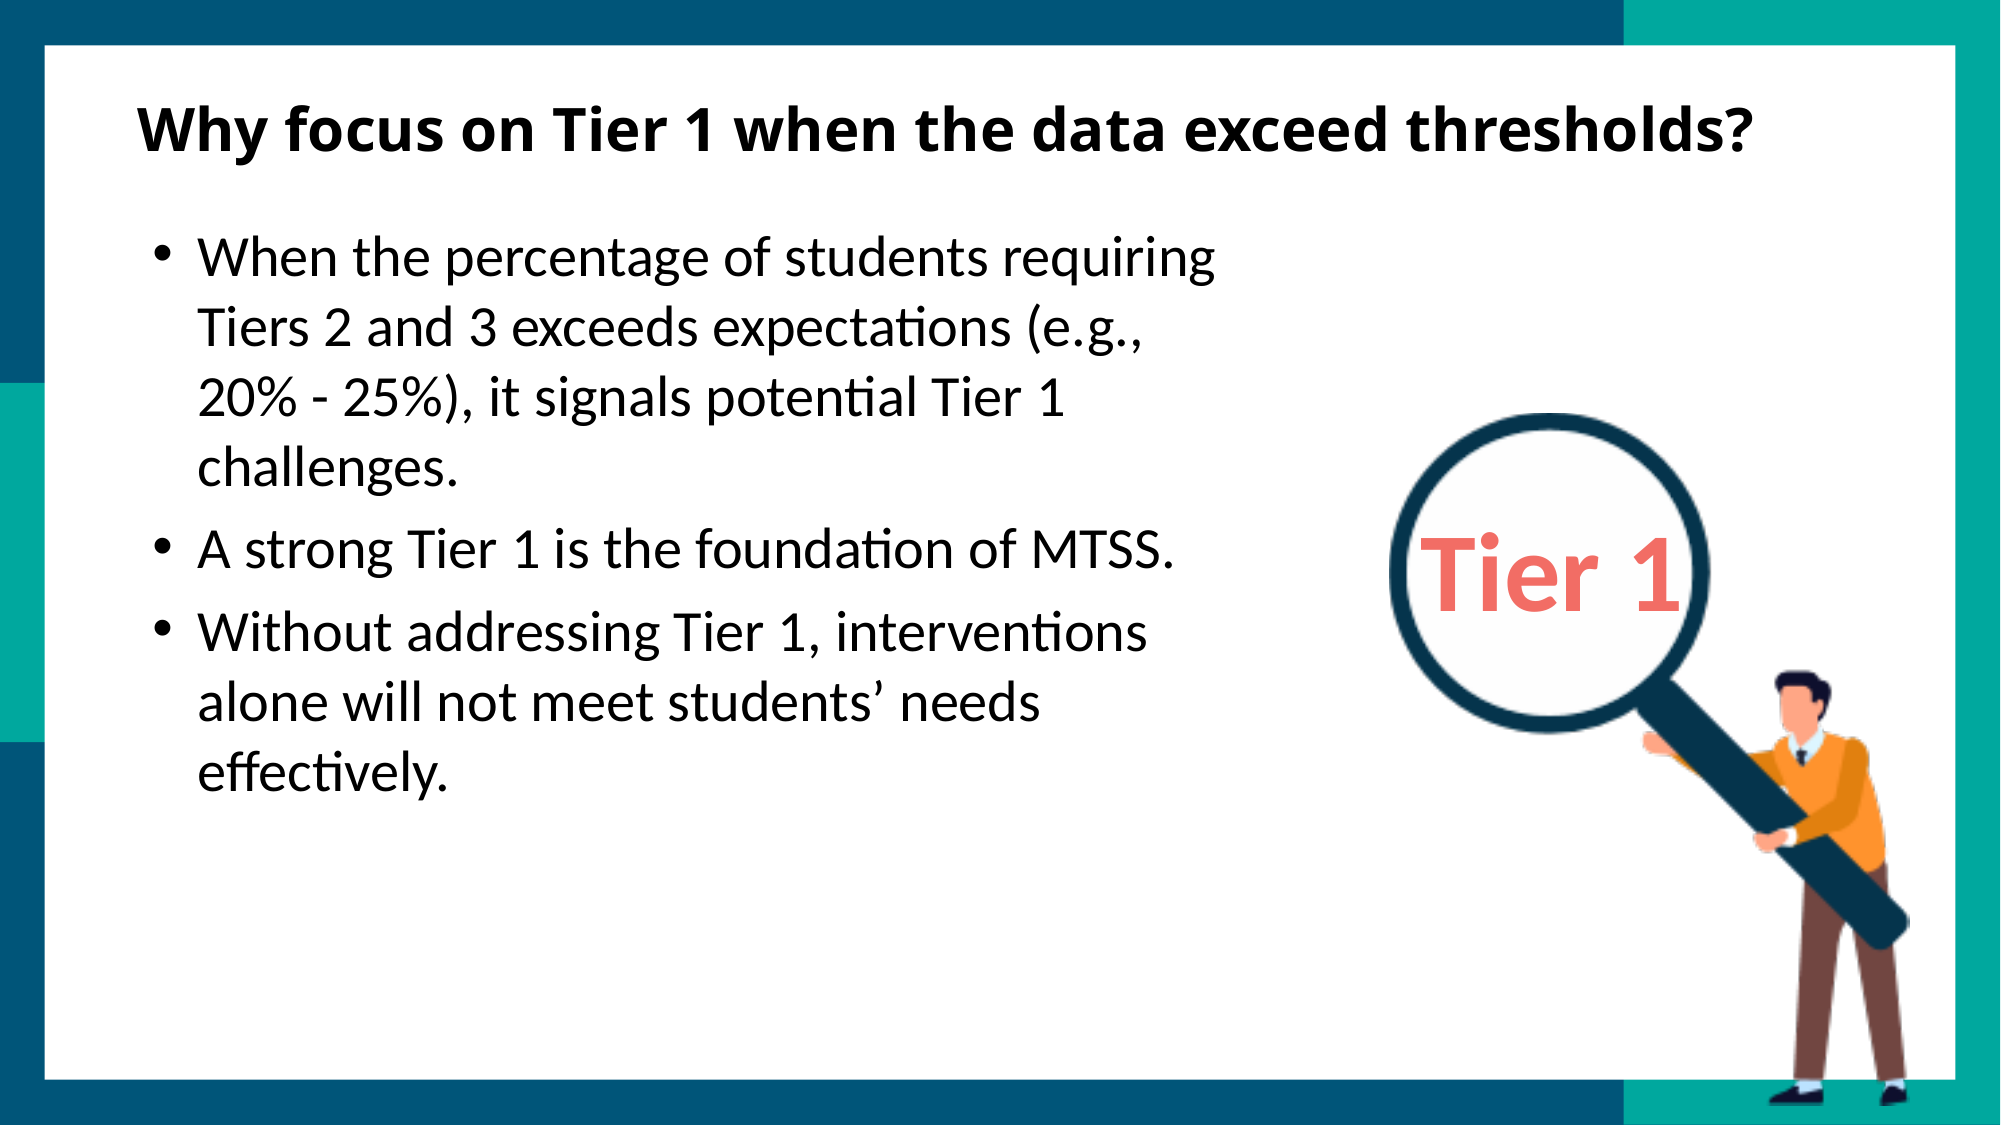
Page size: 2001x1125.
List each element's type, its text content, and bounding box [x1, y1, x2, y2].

list When the percentage of students requiring Tiers 2 and 3 exceeds expectations (e.g., 20% - 25%), it signals potential Tier 1 challenges. A strong Tier 1 is the foundation of MTSS. Without addressing Tier 1, interventions alone will not meet students’ needs effectively. [137, 217, 1232, 931]
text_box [1389, 413, 1910, 1106]
title Why focus on Tier 1 when the data exceed thresholds? [137, 59, 1863, 195]
